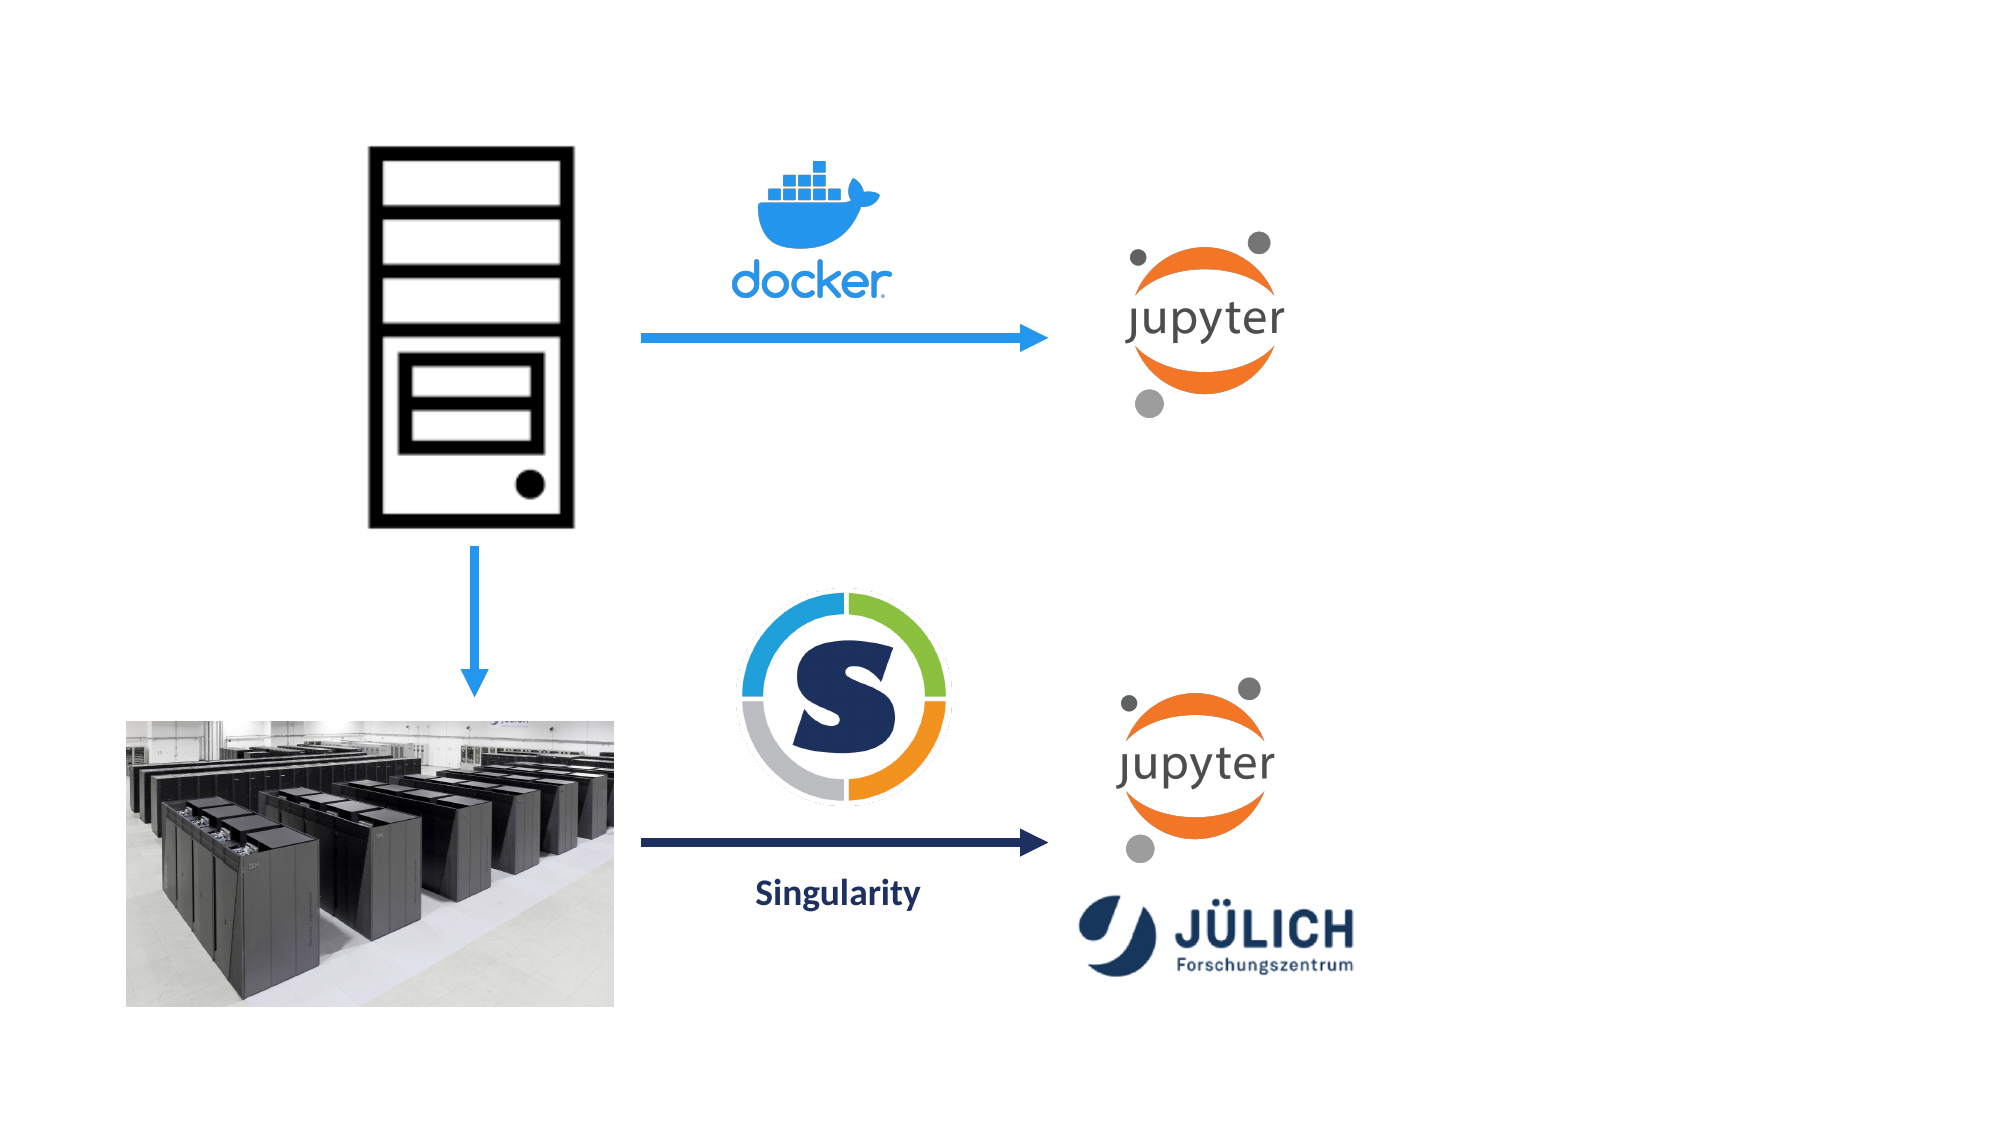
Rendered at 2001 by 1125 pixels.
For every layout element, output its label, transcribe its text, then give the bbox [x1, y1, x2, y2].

picture [1123, 229, 1287, 419]
picture [237, 103, 707, 573]
picture [1114, 675, 1277, 864]
picture [1070, 884, 1363, 982]
text_box Singularity [740, 860, 937, 921]
picture [126, 721, 614, 1007]
picture [736, 588, 952, 806]
picture [732, 161, 892, 299]
